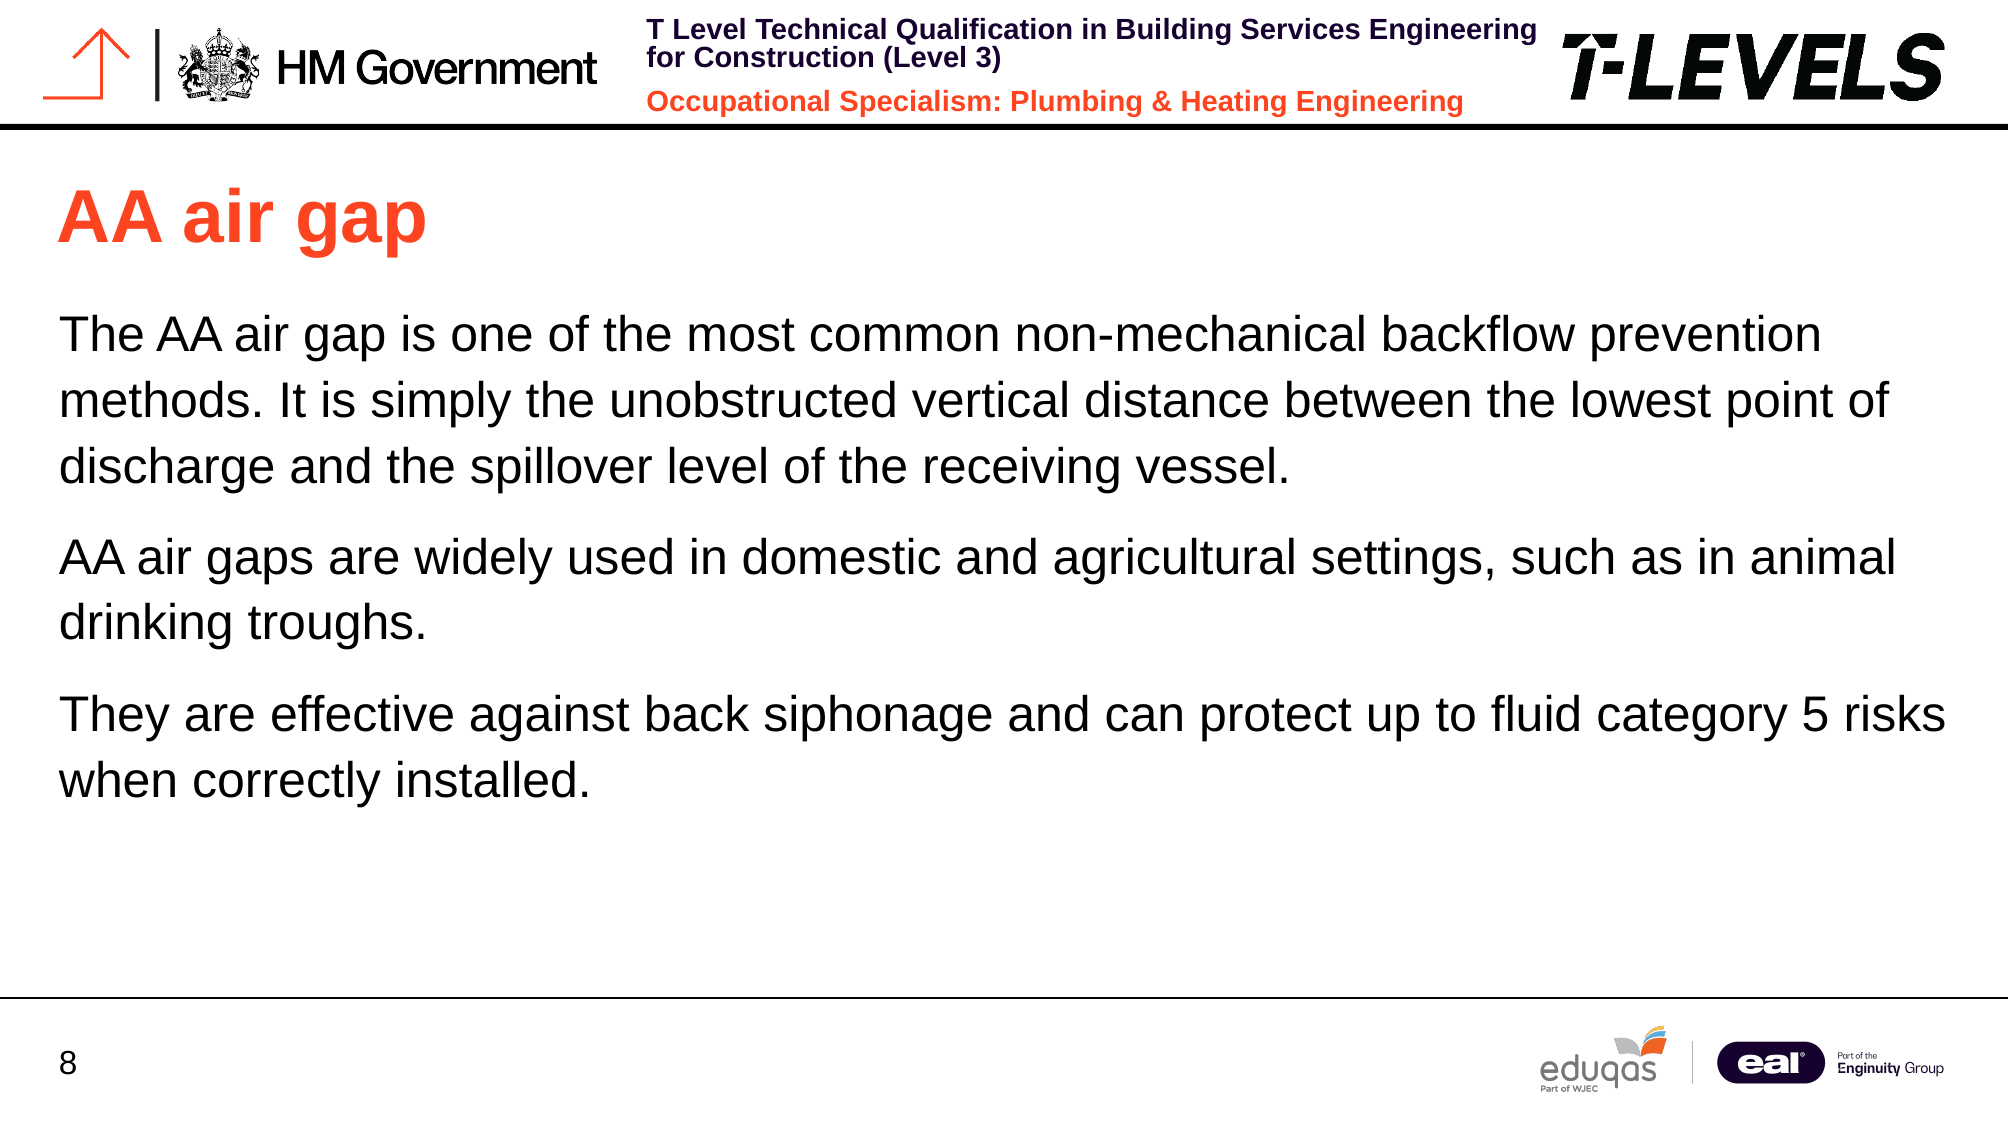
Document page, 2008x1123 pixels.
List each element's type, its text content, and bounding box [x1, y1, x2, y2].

picture [155, 28, 597, 102]
picture [1543, 25, 1964, 108]
picture [38, 27, 136, 100]
list The AA air gap is one of the most common non-mechanical backflow prevention methods. It is simply the unobstructed vertical distance between the lowest point of discharge and the spillover level of the receiving vessel. AA air gaps are widely used in domestic and agricultural settings, such as in animal drinking troughs. They are effective against back siphonage and can protect up to fluid category 5 risks when correctly installed. [59, 295, 1949, 975]
title AA air gap [41, 111, 1949, 314]
picture [1535, 1021, 1949, 1097]
